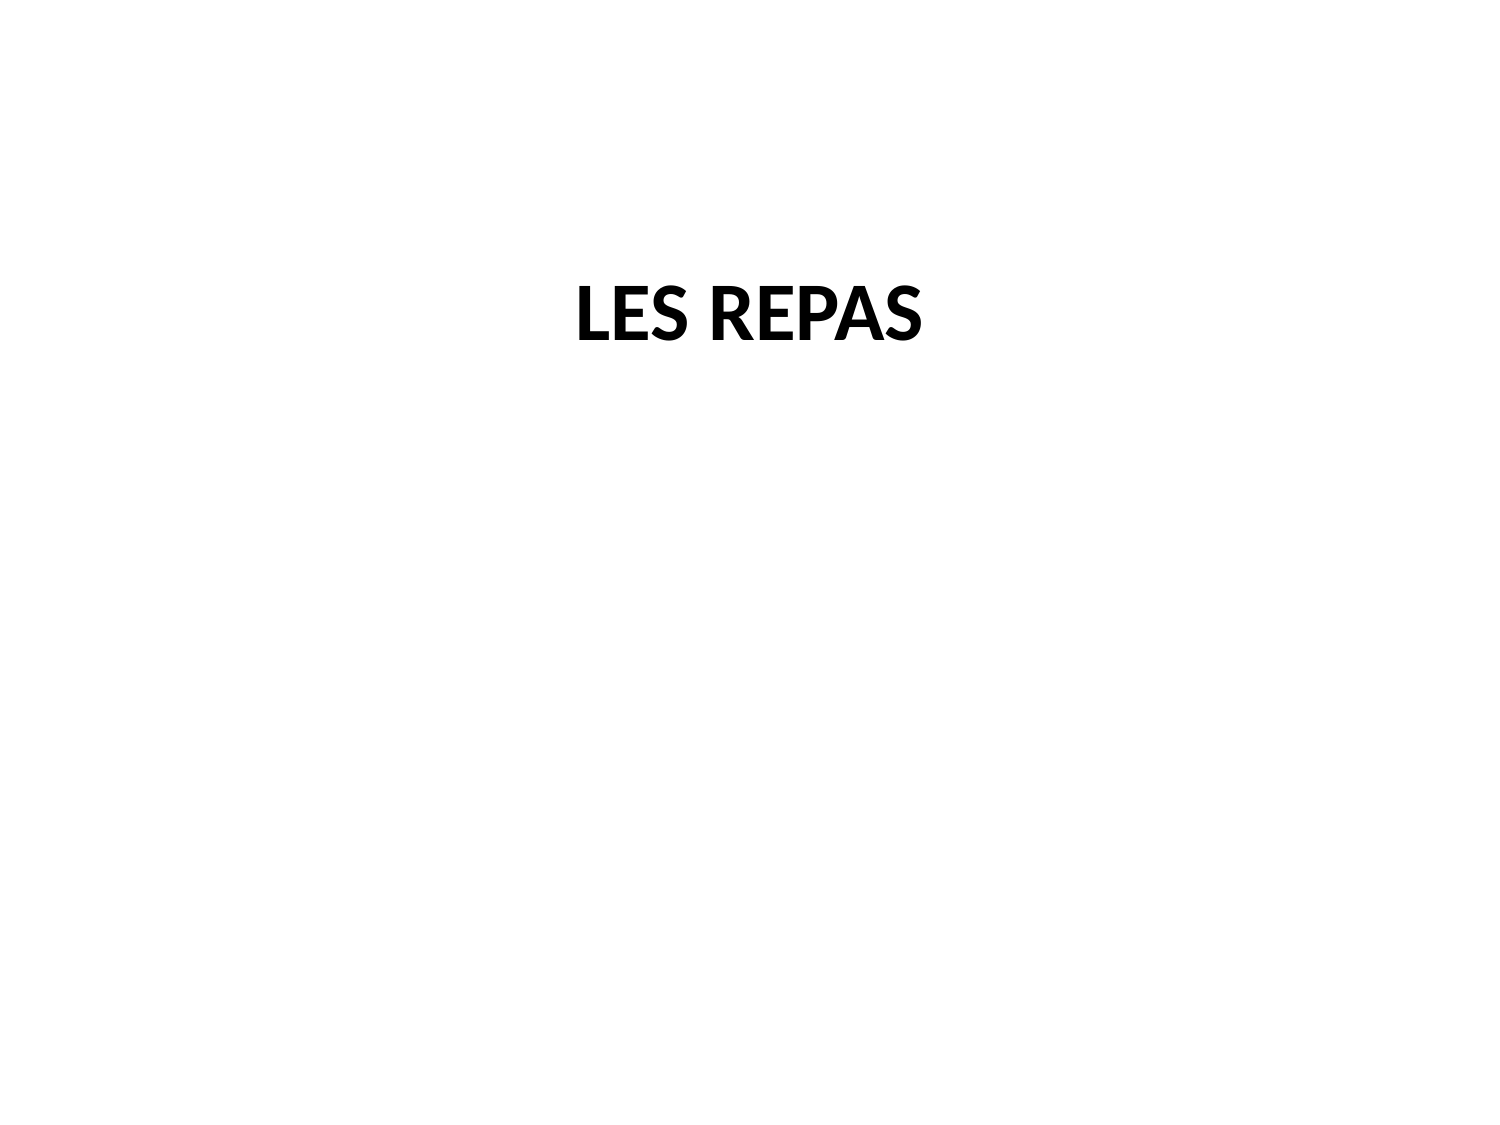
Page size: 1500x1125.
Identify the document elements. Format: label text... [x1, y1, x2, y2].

title Les repas [112, 249, 1388, 474]
